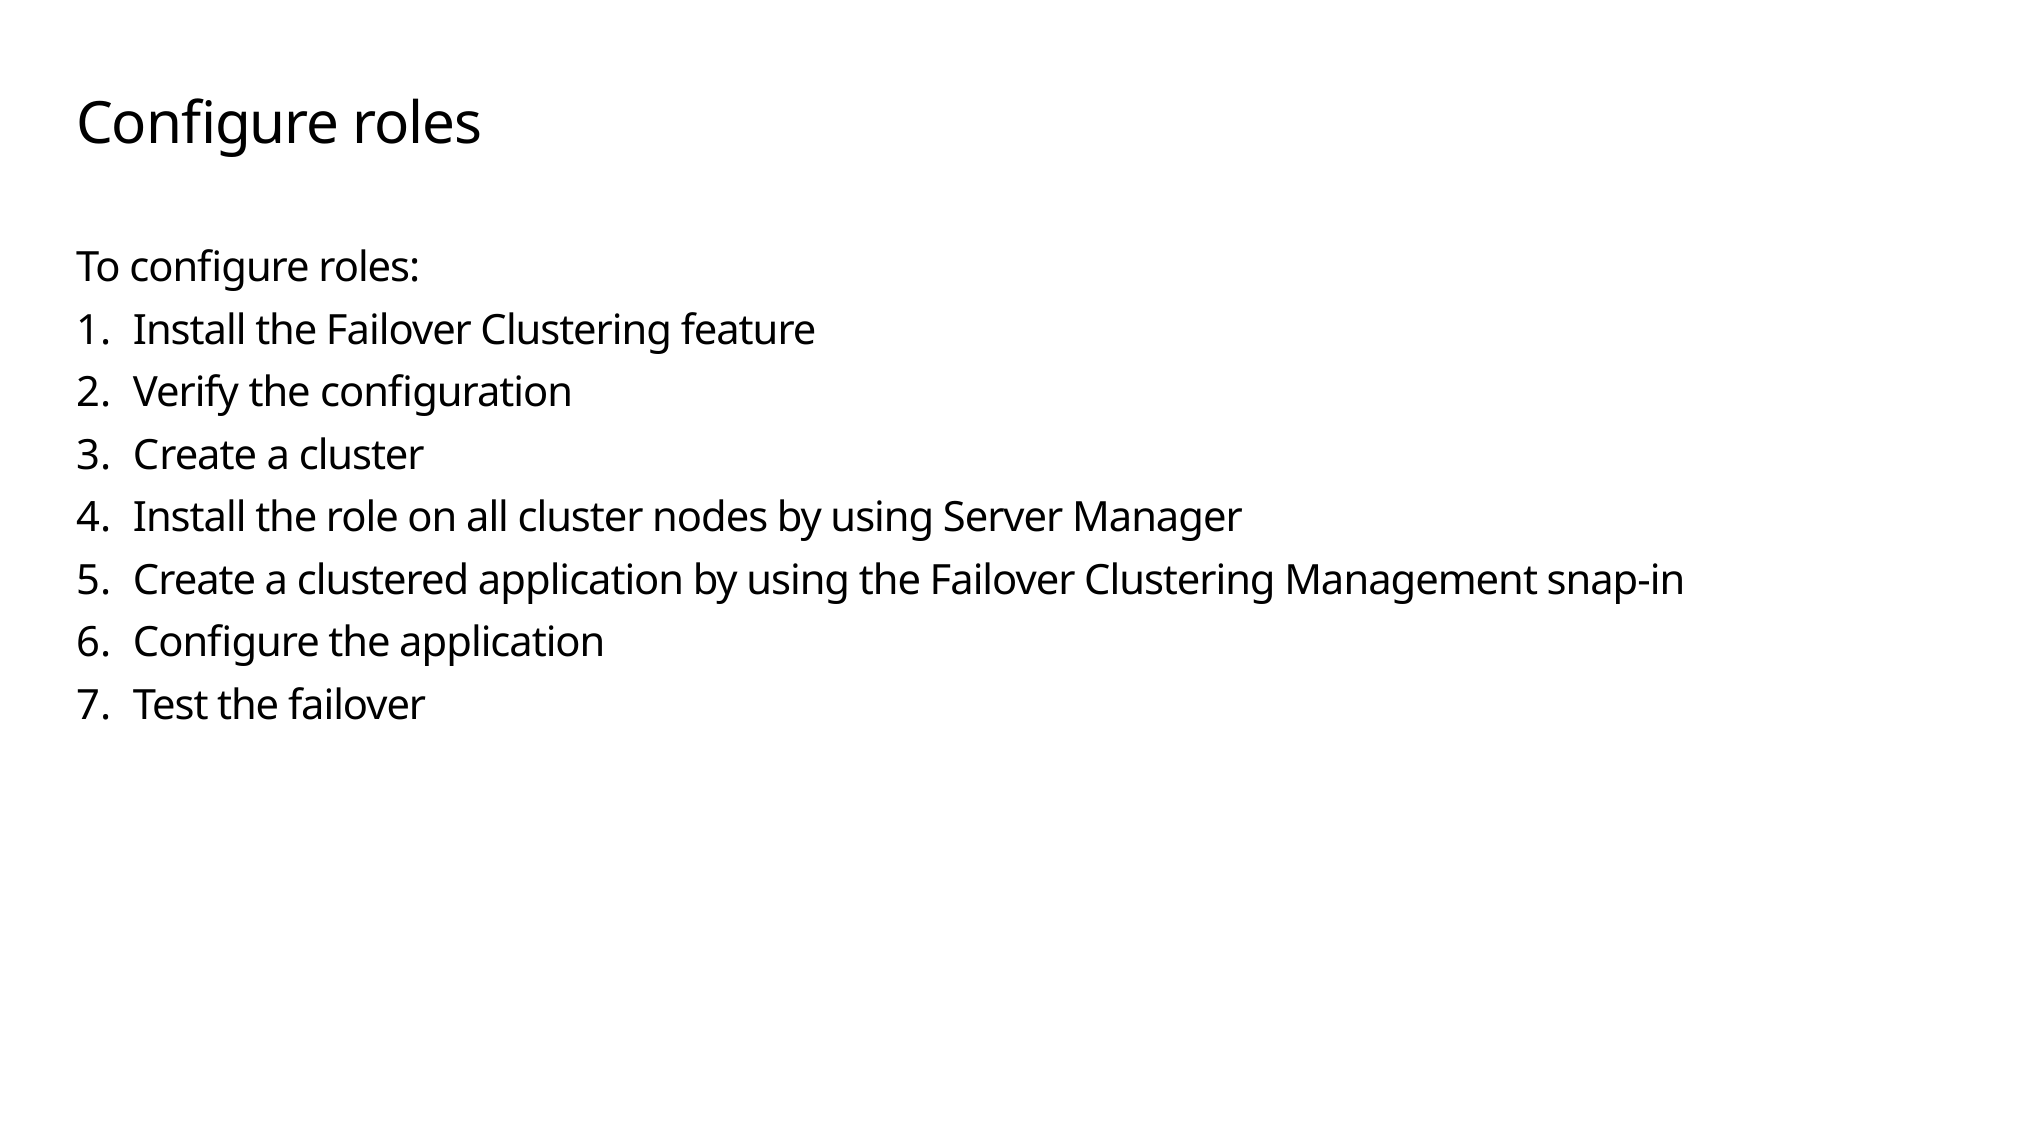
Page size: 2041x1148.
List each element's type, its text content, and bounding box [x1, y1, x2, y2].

title Configure roles [76, 93, 1968, 161]
list To configure roles: Install the Failover Clustering feature Verify the configuration Create a cluster Install the role on all cluster nodes by using Server Manager Create a clustered application by using the Failover Clustering Management snap-in Configure the application Test the failover [76, 240, 1956, 1074]
